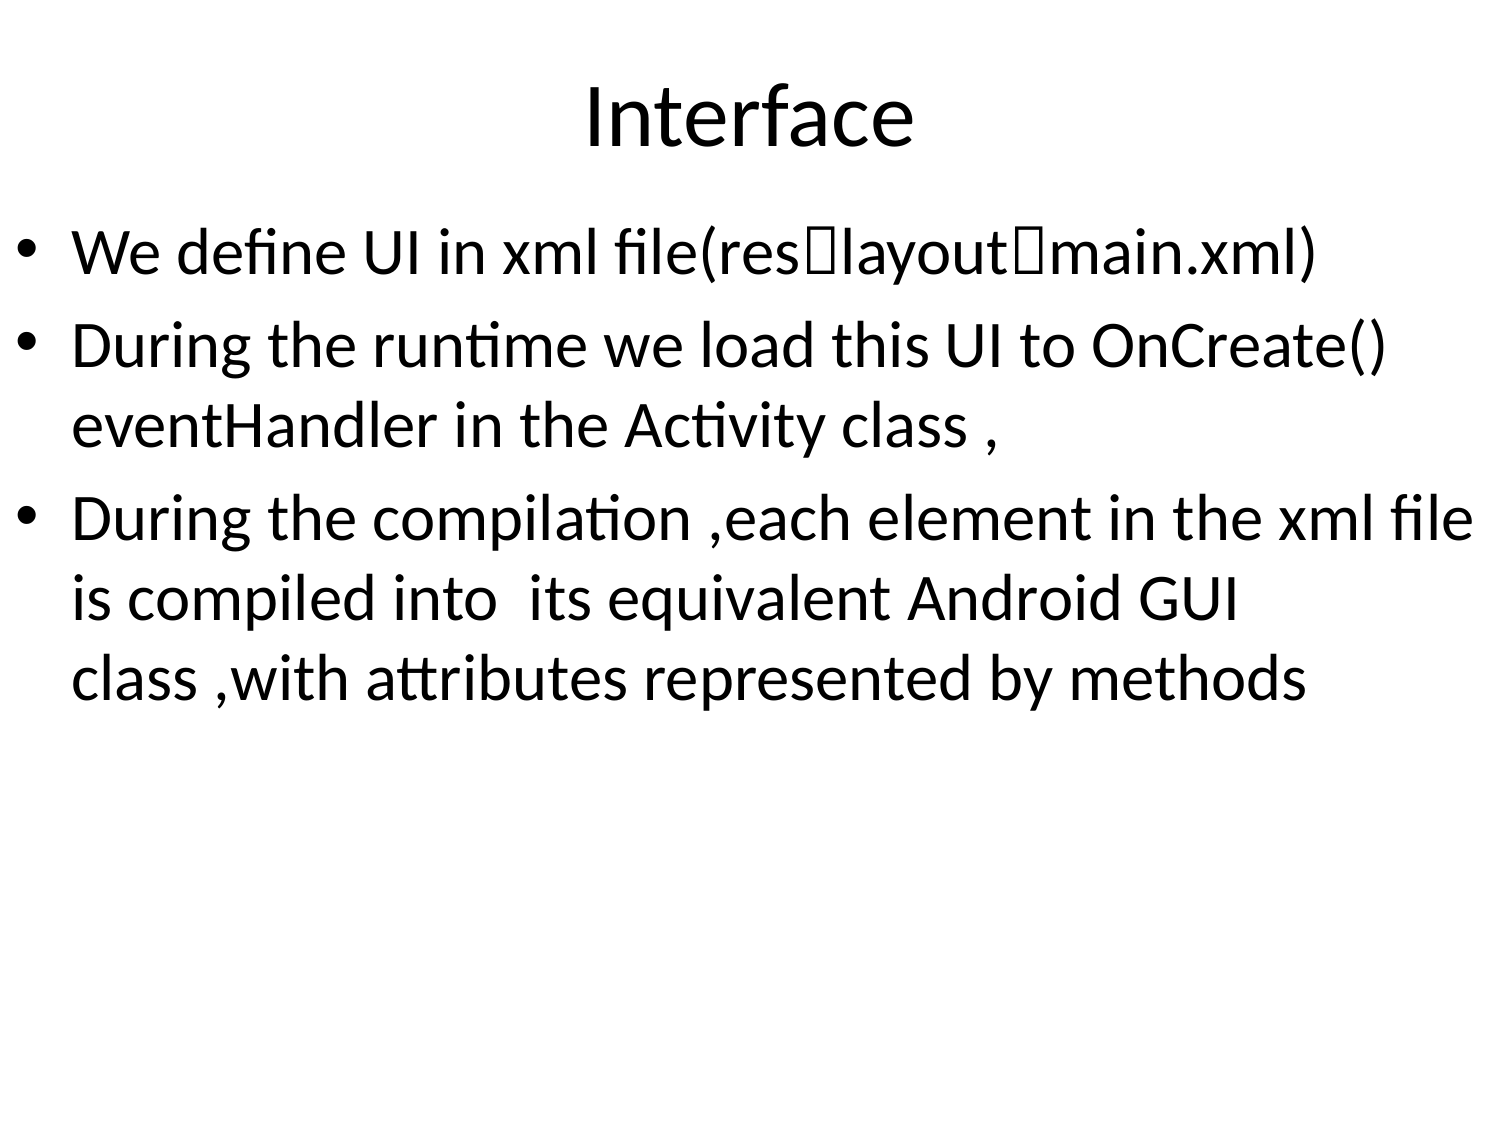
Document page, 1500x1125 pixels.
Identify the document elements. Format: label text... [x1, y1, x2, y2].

title Interface [75, 45, 1425, 175]
list We define UI in xml file(reslayoutmain.xml) During the runtime we load this UI to OnCreate() eventHandler in the Activity class , During the compilation ,each element in the xml file is compiled into its equivalent Android GUI class ,with attributes represented by methods [0, 200, 1500, 1005]
